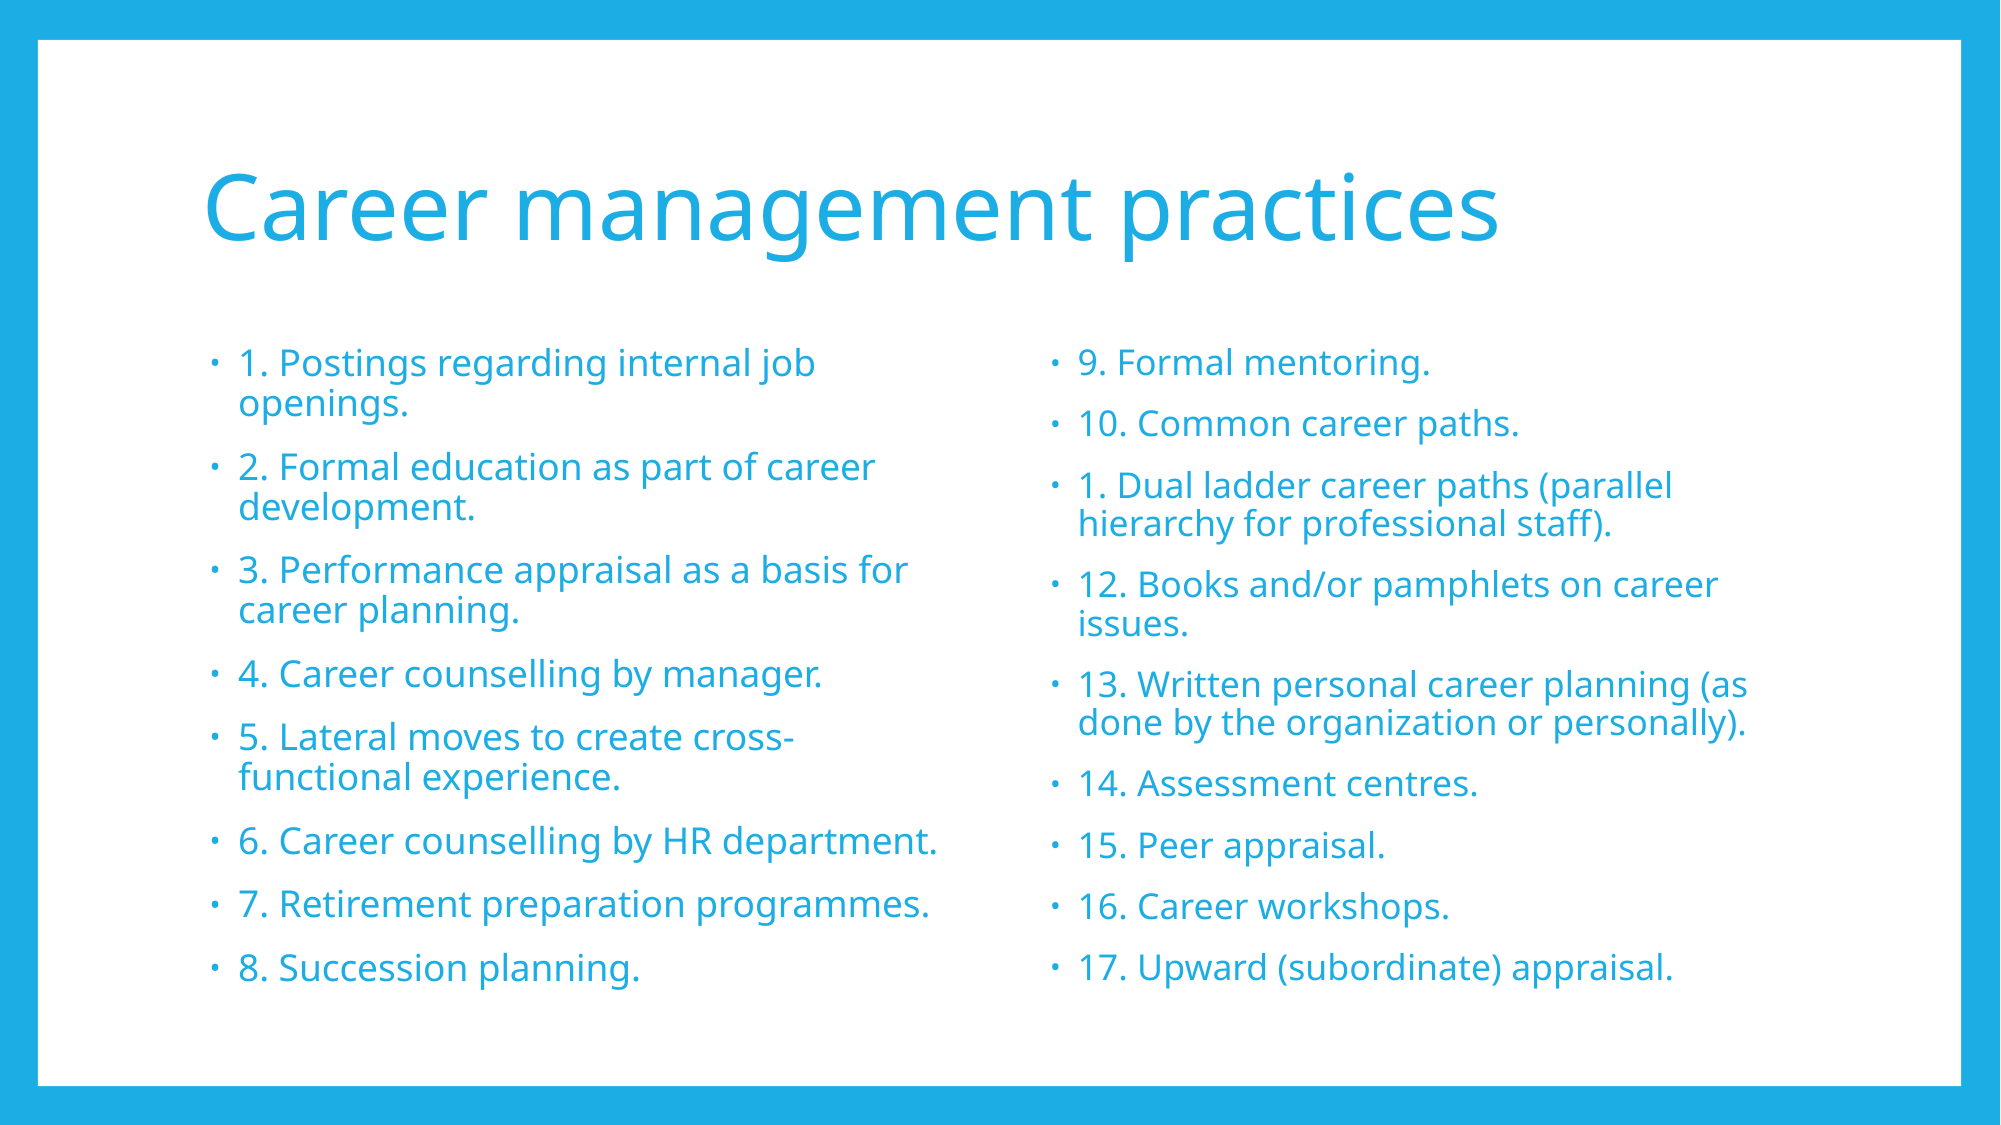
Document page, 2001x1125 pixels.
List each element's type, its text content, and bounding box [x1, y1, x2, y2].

title Career management practices [187, 99, 1808, 323]
list 9. Formal mentoring. 10. Common career paths. 1. Dual ladder career paths (parallel hierarchy for professional staff). 12. Books and/or pamphlets on career issues. 13. Written personal career planning (as done by the organization or personally). 14. Assessment centres. 15. Peer appraisal. 16. Career workshops. 17. Upward (subordinate) appraisal. [1028, 337, 1809, 998]
list 1. Postings regarding internal job openings. 2. Formal education as part of career development. 3. Performance appraisal as a basis for career planning. 4. Career counselling by manager. 5. Lateral moves to create cross-functional experience. 6. Career counselling by HR department. 7. Retirement preparation programmes. 8. Succession planning. [187, 337, 968, 998]
